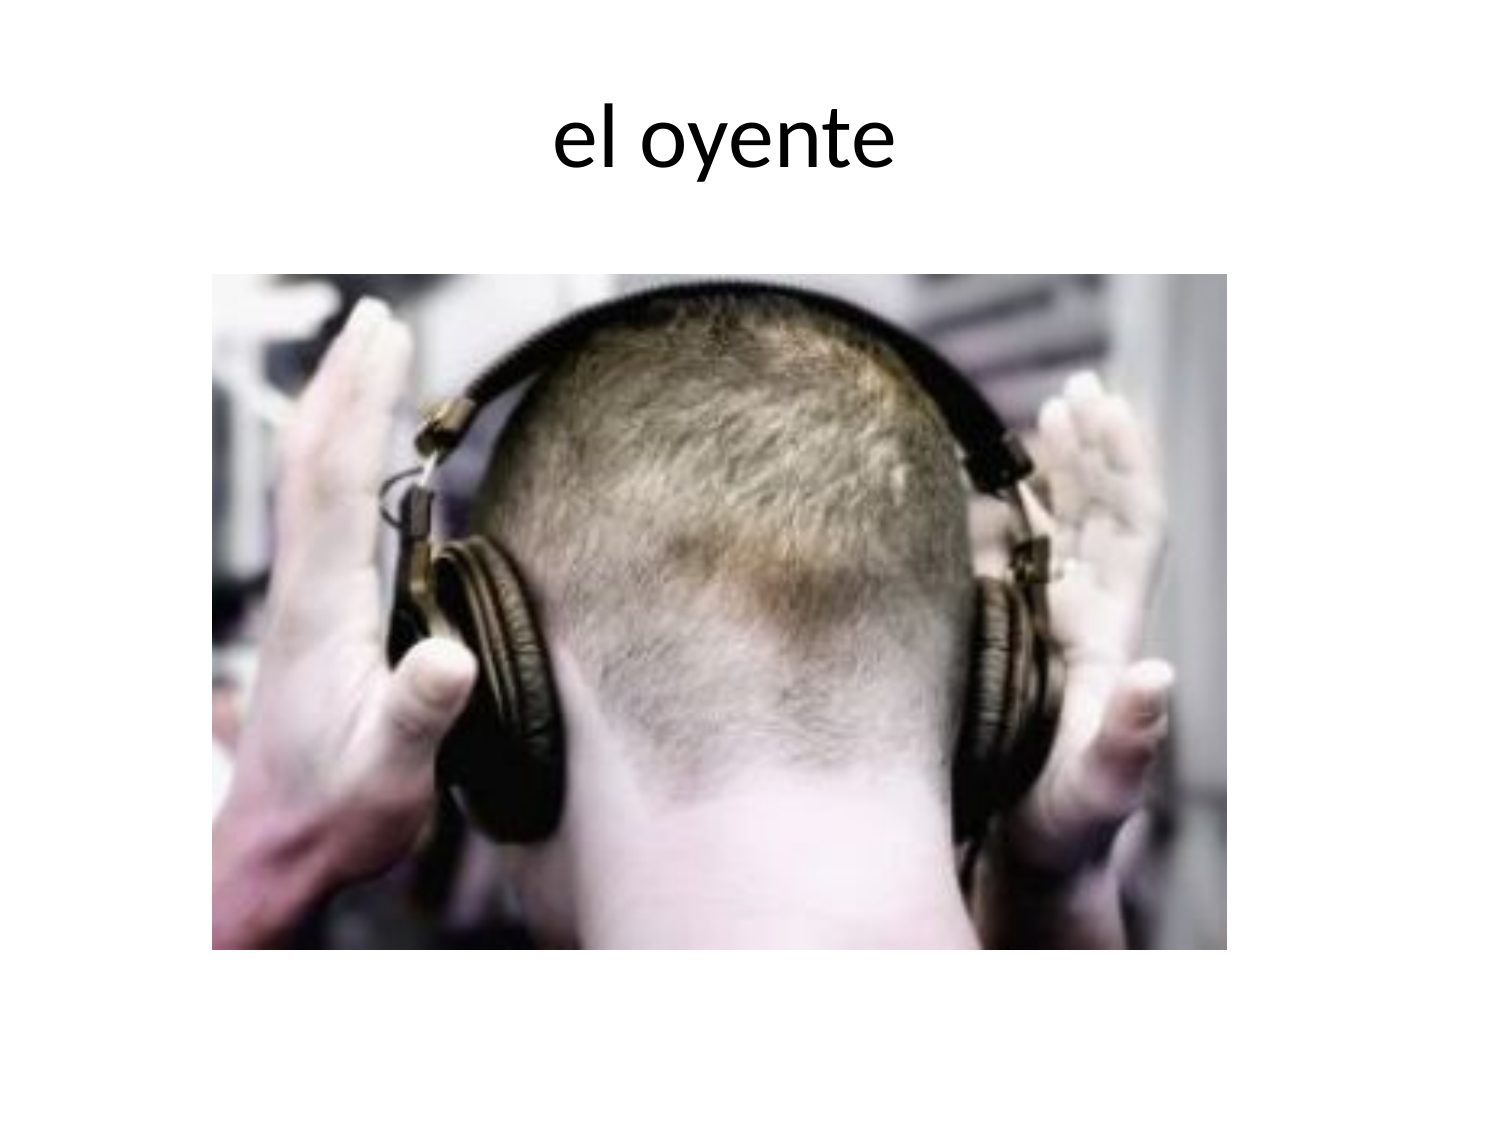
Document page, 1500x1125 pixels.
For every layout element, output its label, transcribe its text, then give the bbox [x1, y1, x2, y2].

picture [212, 274, 1227, 951]
title el oyente [49, 37, 1401, 226]
